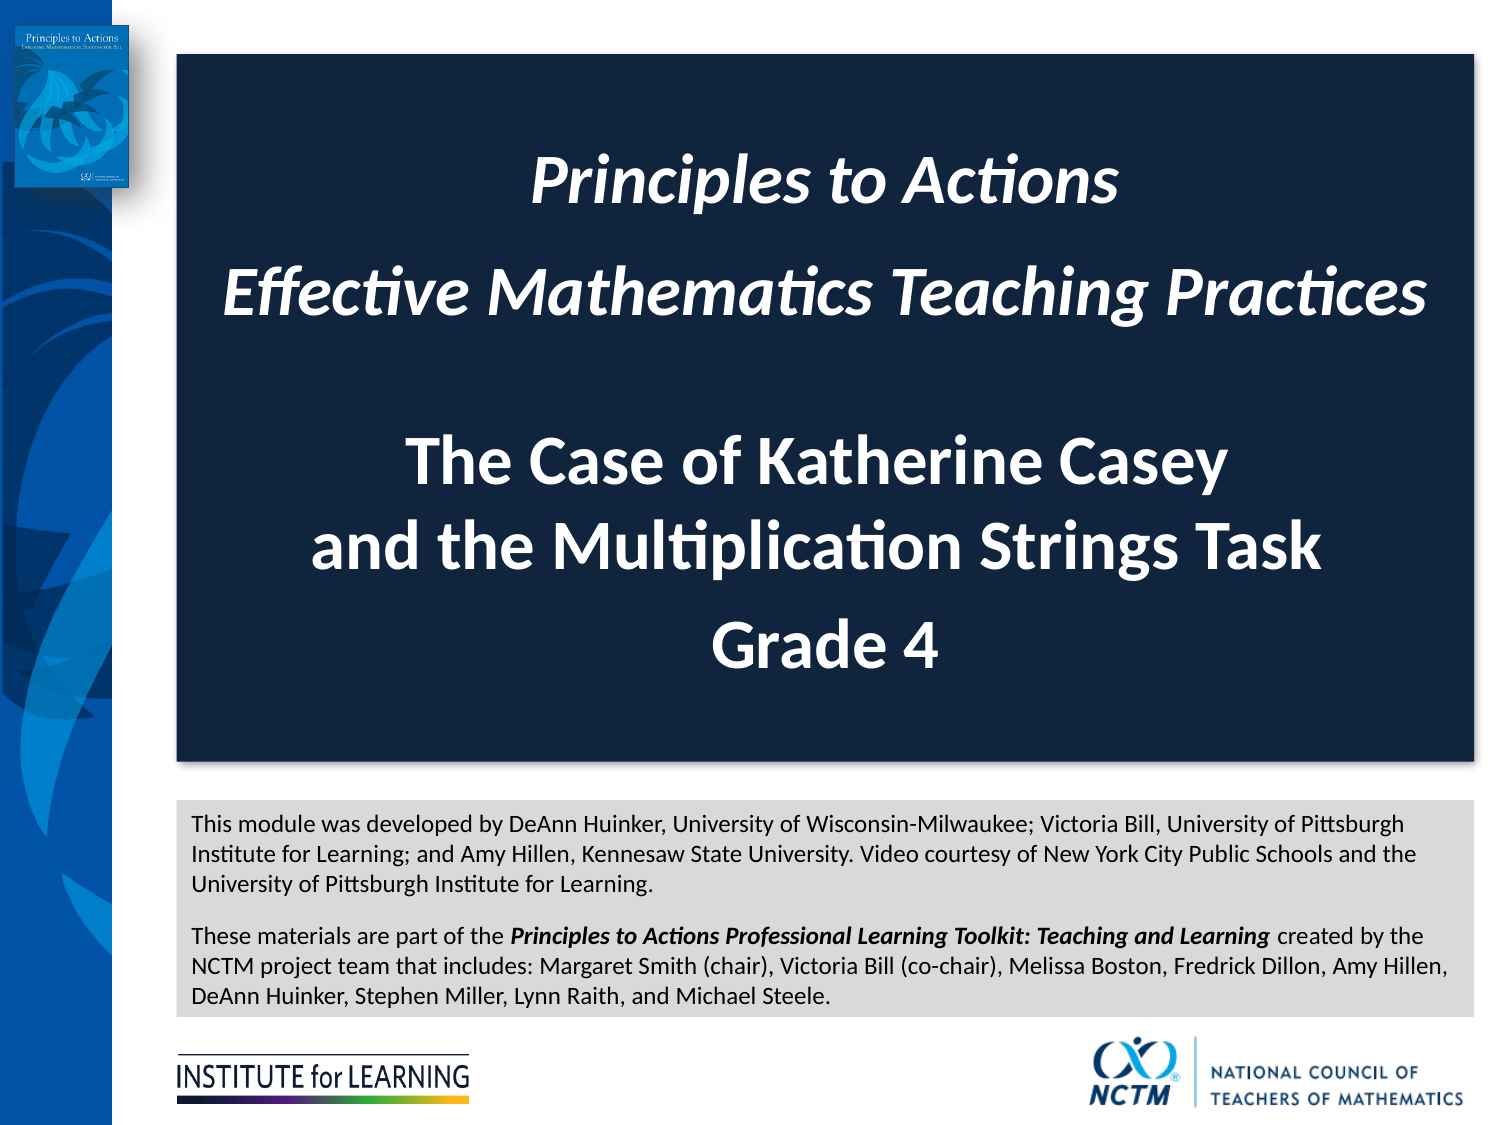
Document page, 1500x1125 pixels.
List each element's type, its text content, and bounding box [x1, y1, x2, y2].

text_box This module was developed by DeAnn Huinker, University of Wisconsin-Milwaukee; Victoria Bill, University of Pittsburgh Institute for Learning; and Amy Hillen, Kennesaw State University. Video courtesy of New York City Public Schools and the University of Pittsburgh Institute for Learning. These materials are part of the Principles to Actions Professional Learning Toolkit: Teaching and Learning created by the NCTM project team that includes: Margaret Smith (chair), Victoria Bill (co-chair), Melissa Boston, Fredrick Dillon, Amy Hillen, DeAnn Huinker, Stephen Miller, Lynn Raith, and Michael Steele. [176, 799, 1475, 1017]
picture [177, 1054, 469, 1104]
text_box Principles to Actions Effective Mathematics Teaching Practices The Case of Katherine Casey and the Multiplication Strings Task Grade 4 [176, 54, 1475, 762]
picture [0, 0, 112, 1125]
picture [15, 26, 128, 187]
